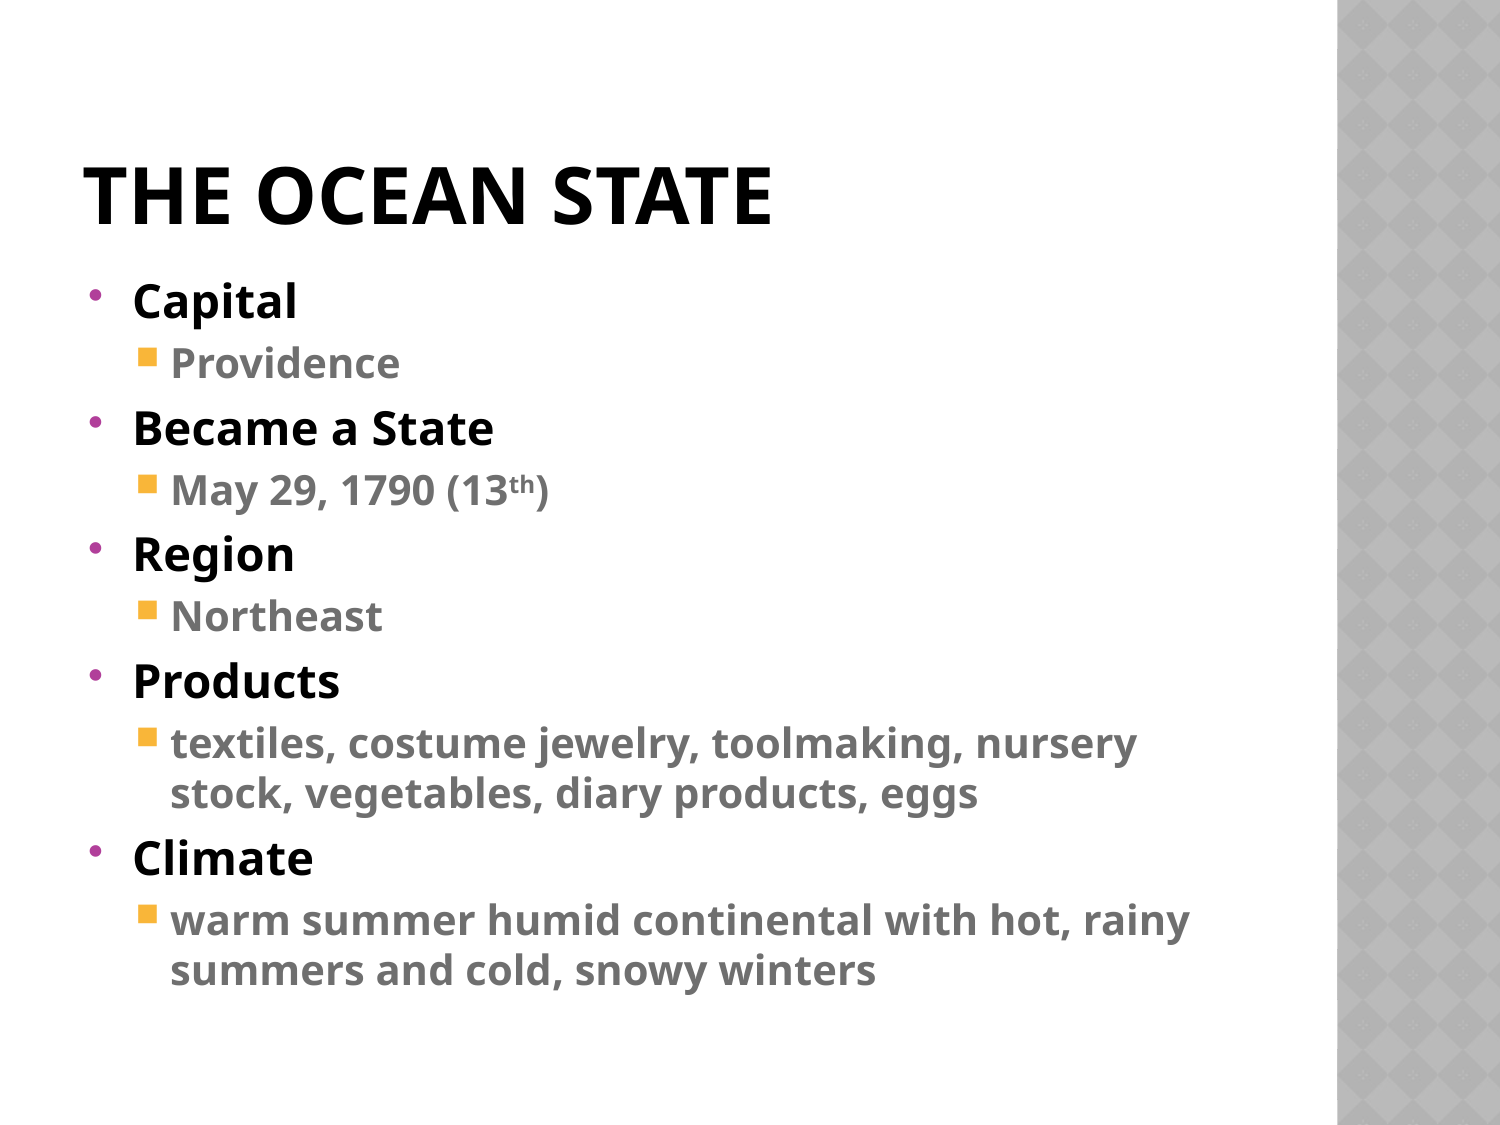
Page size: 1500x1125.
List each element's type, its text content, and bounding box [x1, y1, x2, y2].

title The ocean state [75, 52, 1263, 240]
list Capital Providence Became a State May 29, 1790 (13th) Region Northeast Products textiles, costume jewelry, toolmaking, nursery stock, vegetables, diary products, eggs Climate warm summer humid continental with hot, rainy summers and cold, snowy winters [75, 264, 1263, 1059]
